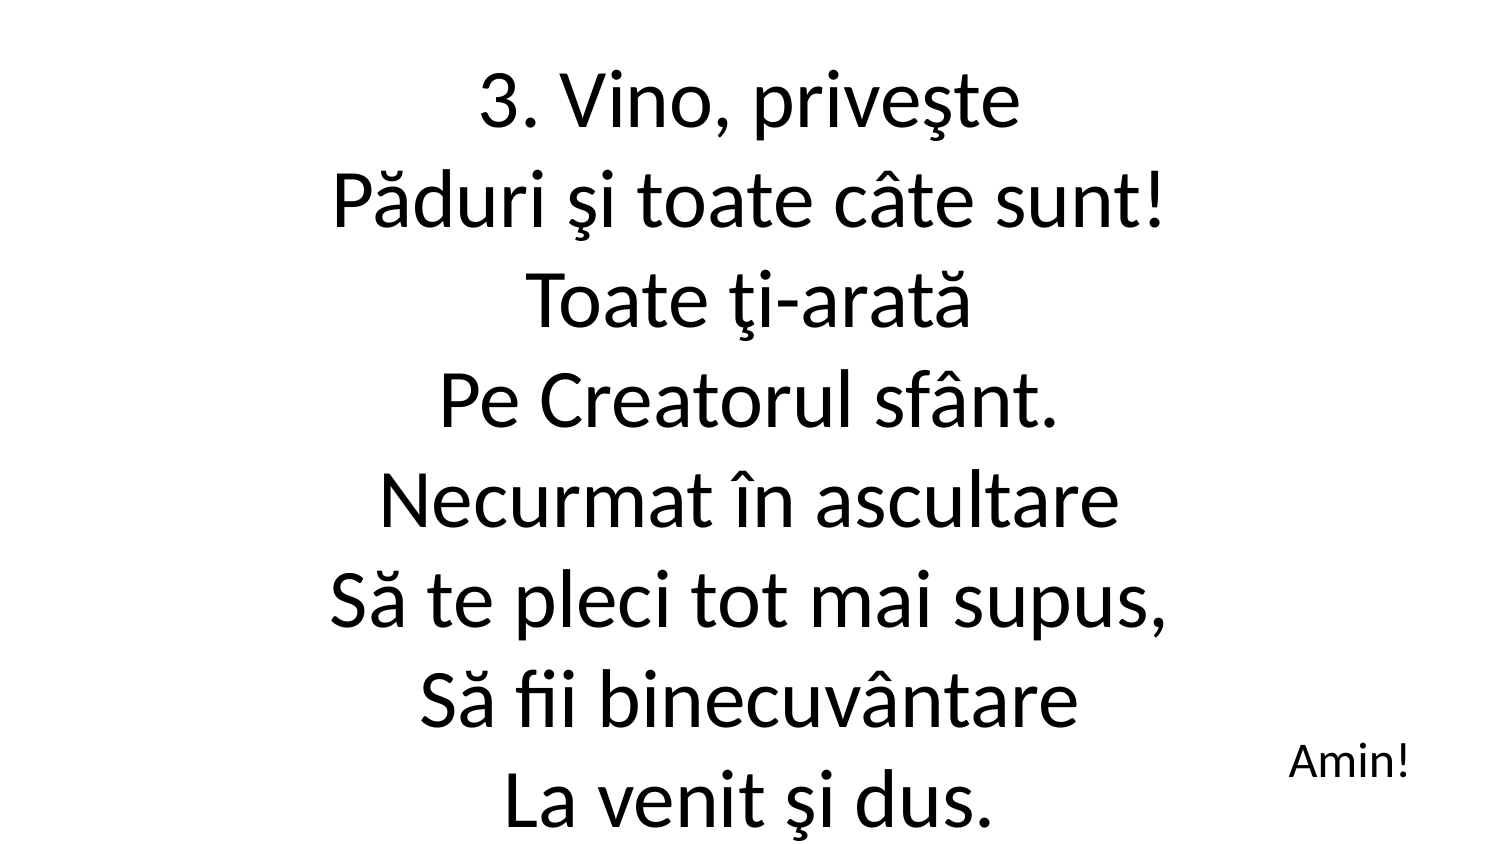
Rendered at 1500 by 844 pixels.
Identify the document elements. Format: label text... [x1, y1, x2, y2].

text_box 3. Vino, priveşte Păduri şi toate câte sunt! Toate ţi-arată Pe Creatorul sfânt. Necurmat în ascultare Să te pleci tot mai supus, Să fii binecuvântare La venit şi dus. [314, 0, 1186, 844]
text_box Amin! [1273, 674, 1427, 795]
